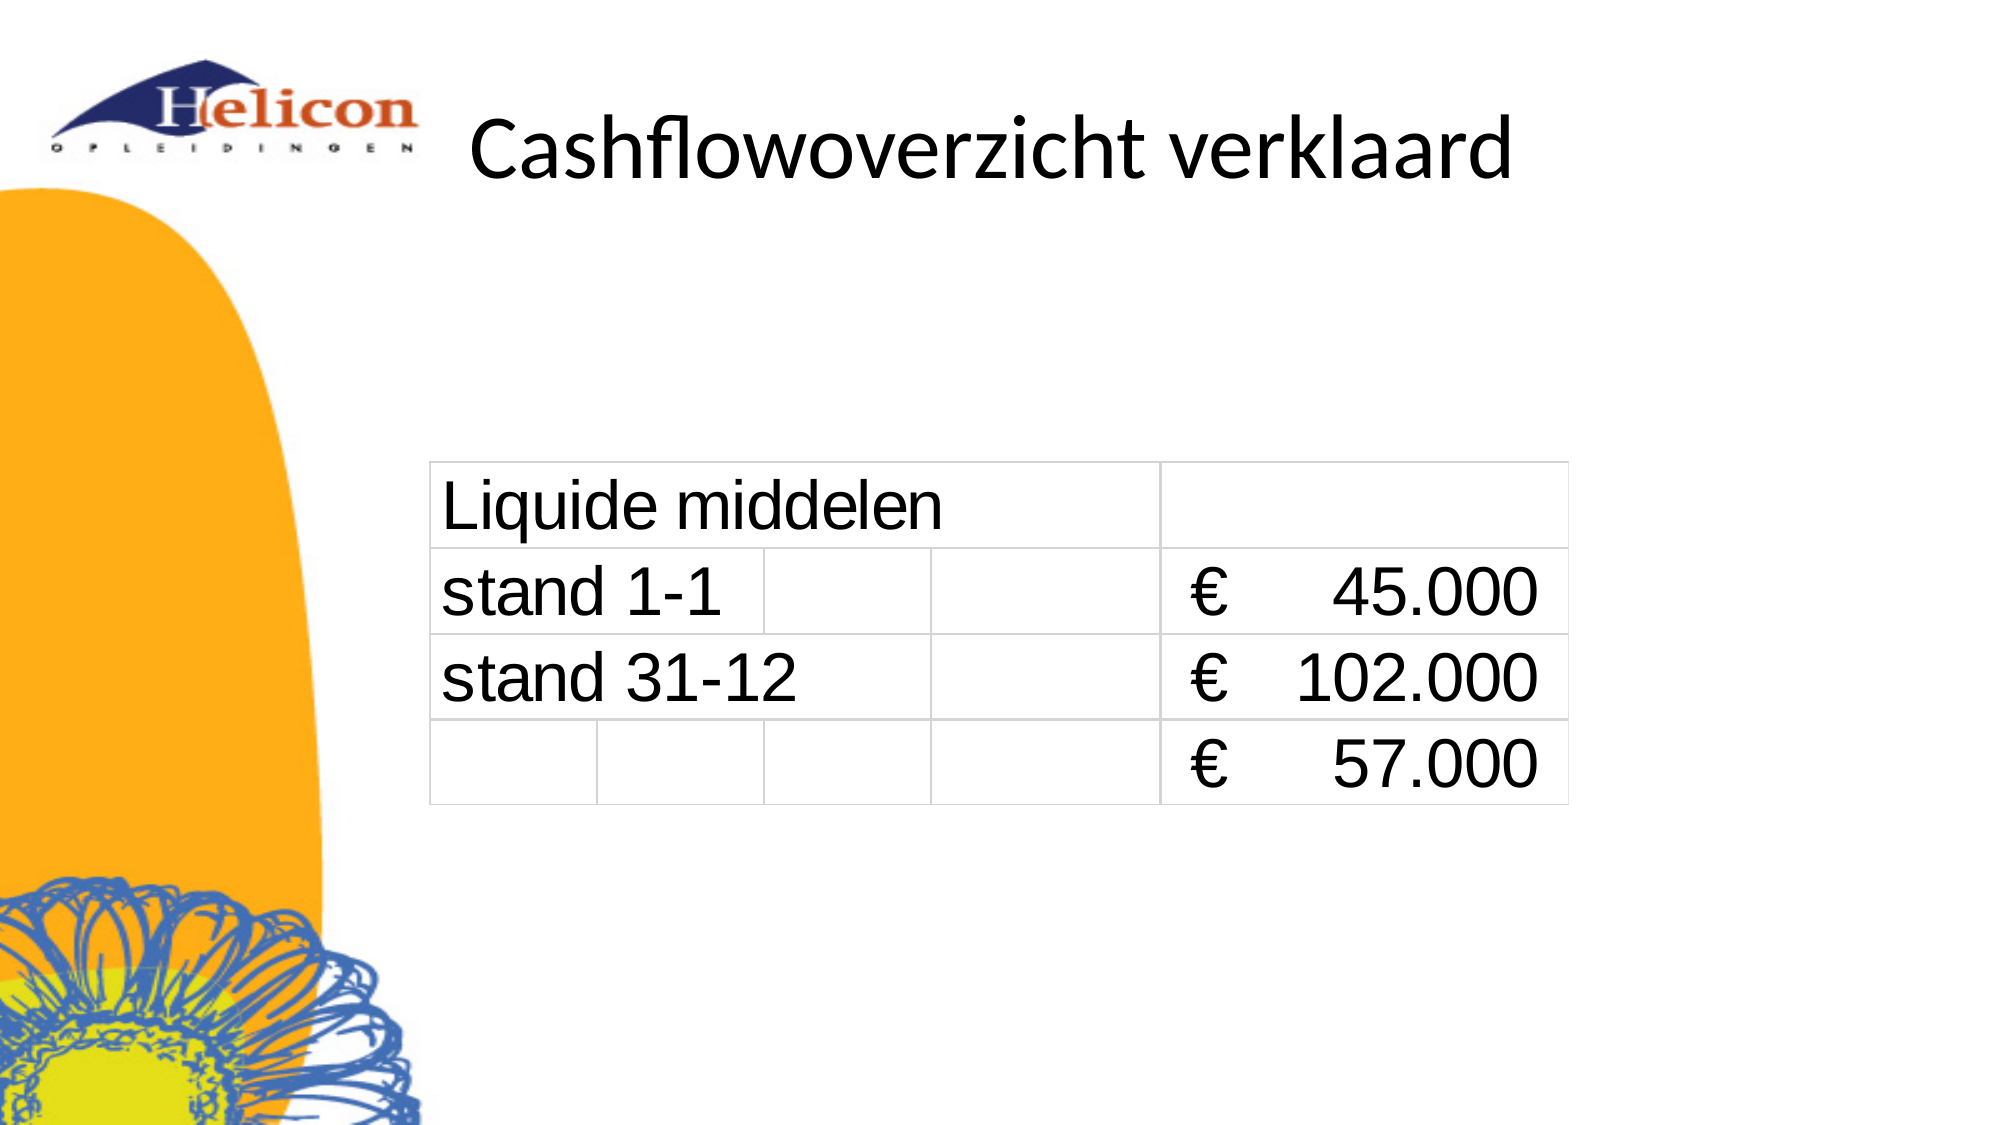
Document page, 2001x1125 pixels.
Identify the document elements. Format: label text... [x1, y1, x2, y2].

title Cashflowoverzicht verklaard [93, 47, 1894, 236]
picture [0, 0, 2001, 1125]
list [429, 460, 1571, 807]
